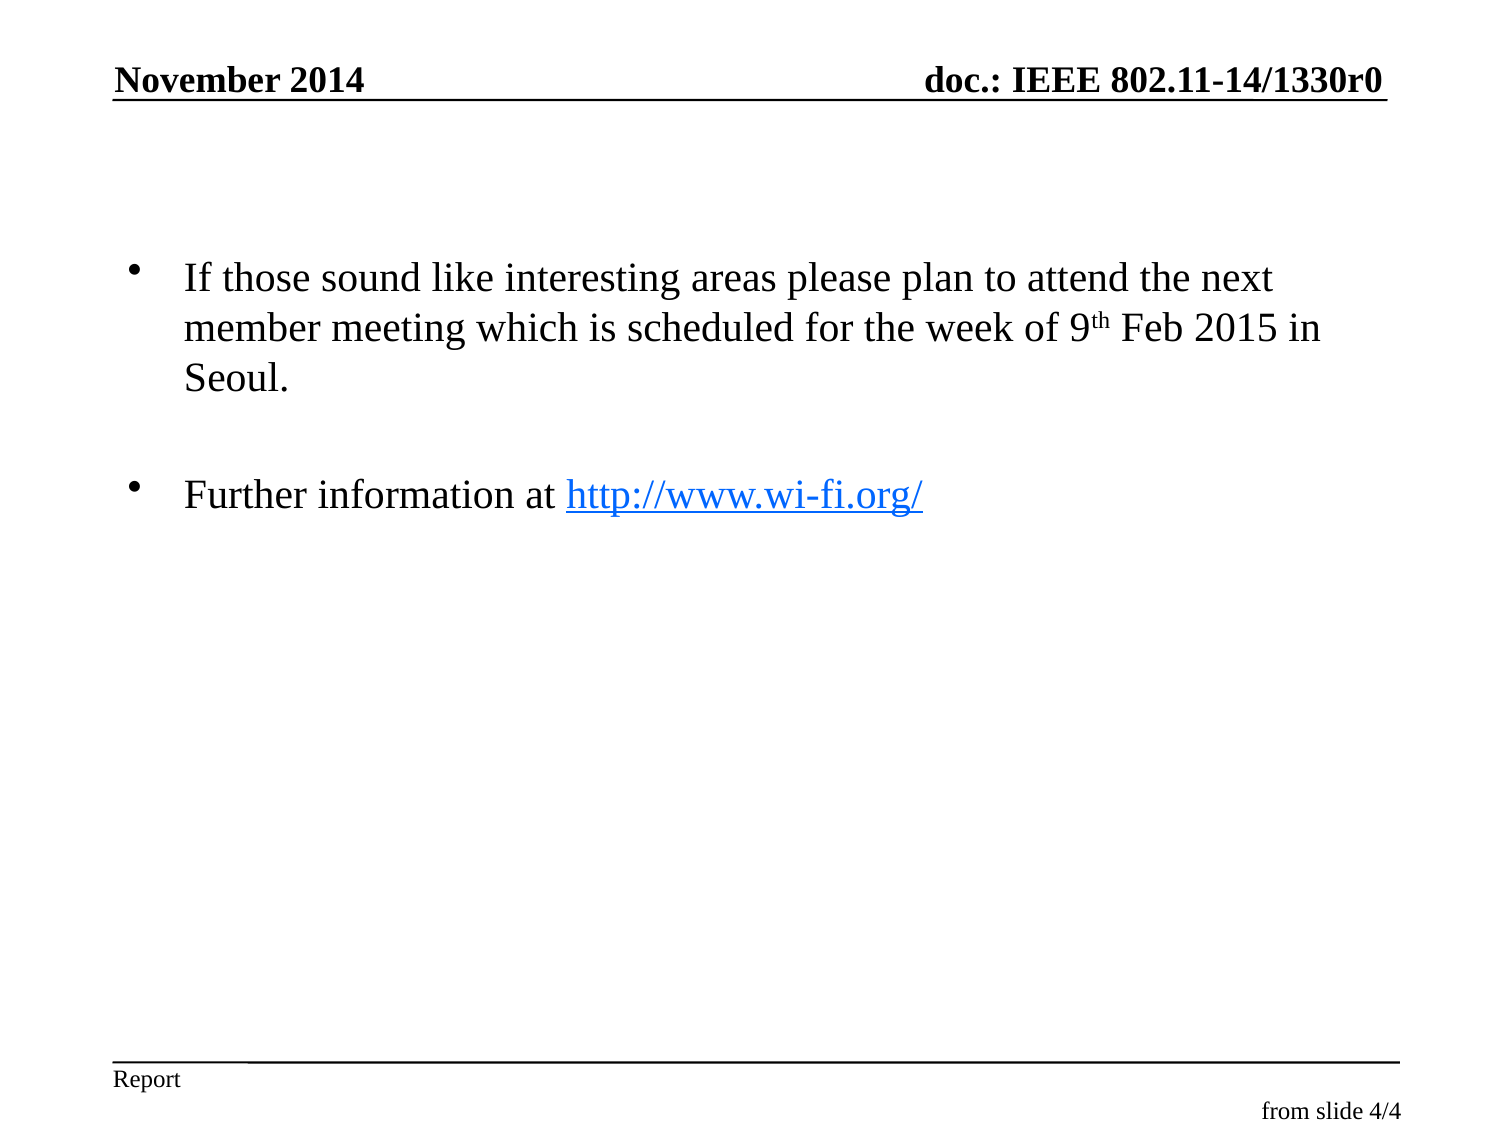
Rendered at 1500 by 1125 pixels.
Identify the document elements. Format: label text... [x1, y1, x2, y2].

list If those sound like interesting areas please plan to attend the next member meeting which is scheduled for the week of 9th Feb 2015 in Seoul. Further information at http://www.wi-fi.org/ [112, 125, 1388, 1047]
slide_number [114, 54, 374, 101]
text_box from slide 4/4 [343, 1087, 1417, 1125]
